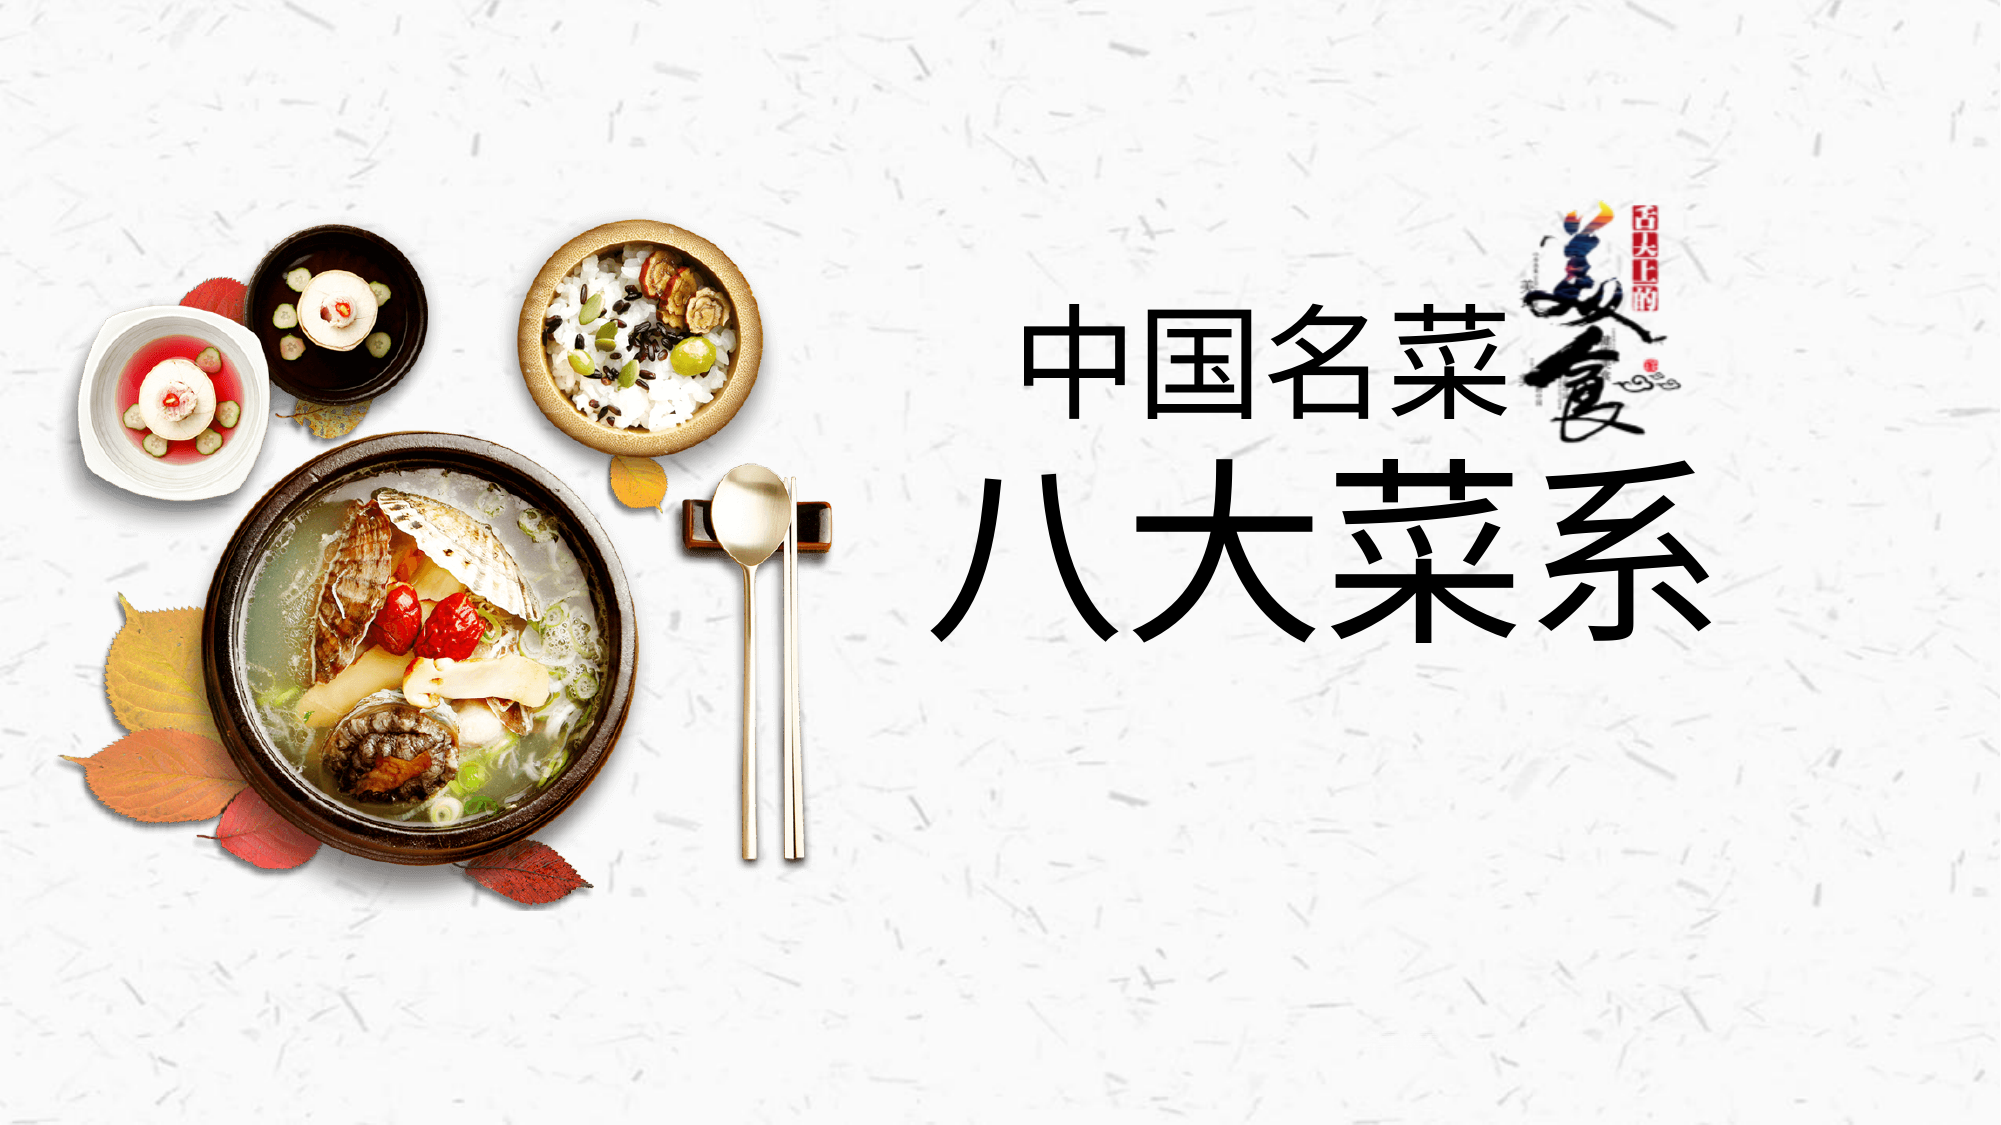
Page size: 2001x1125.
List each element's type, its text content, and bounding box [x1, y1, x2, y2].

text_box 中国名菜 [969, 276, 1483, 420]
picture [0, 0, 2001, 1125]
text_box 八大菜系 [909, 420, 1788, 676]
